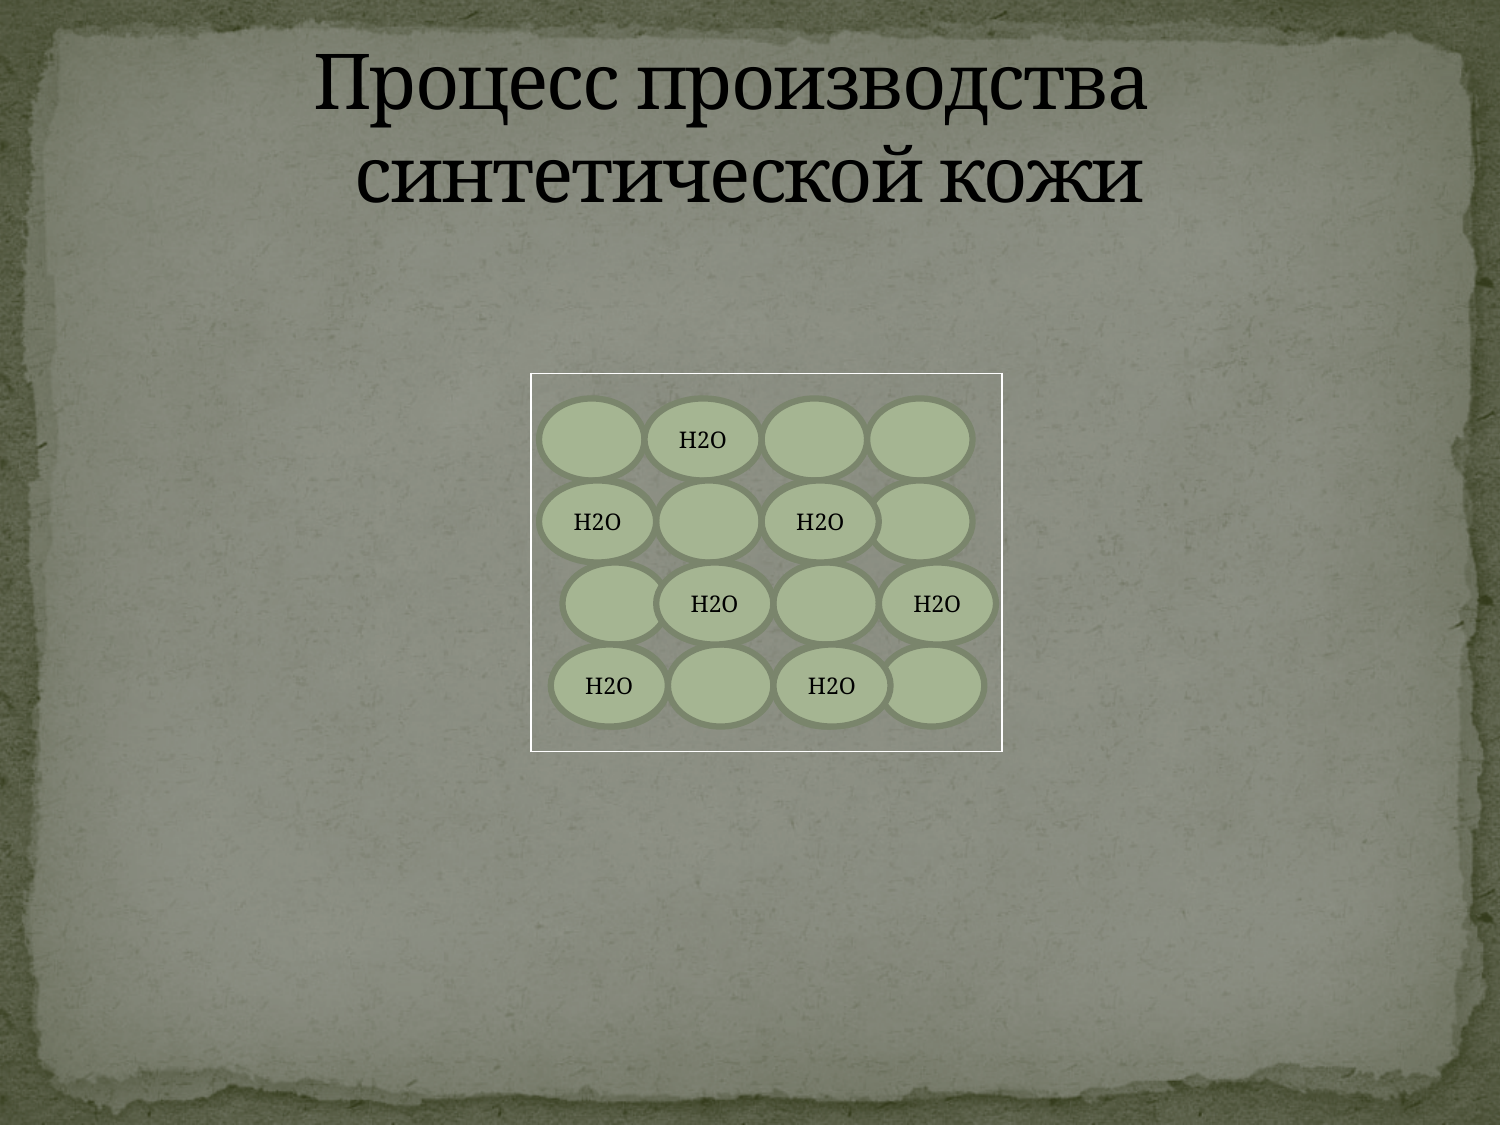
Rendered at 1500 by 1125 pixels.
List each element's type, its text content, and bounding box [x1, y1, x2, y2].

title Процесс производства синтетической кожи [74, 24, 1425, 225]
table_header [532, 374, 1001, 751]
